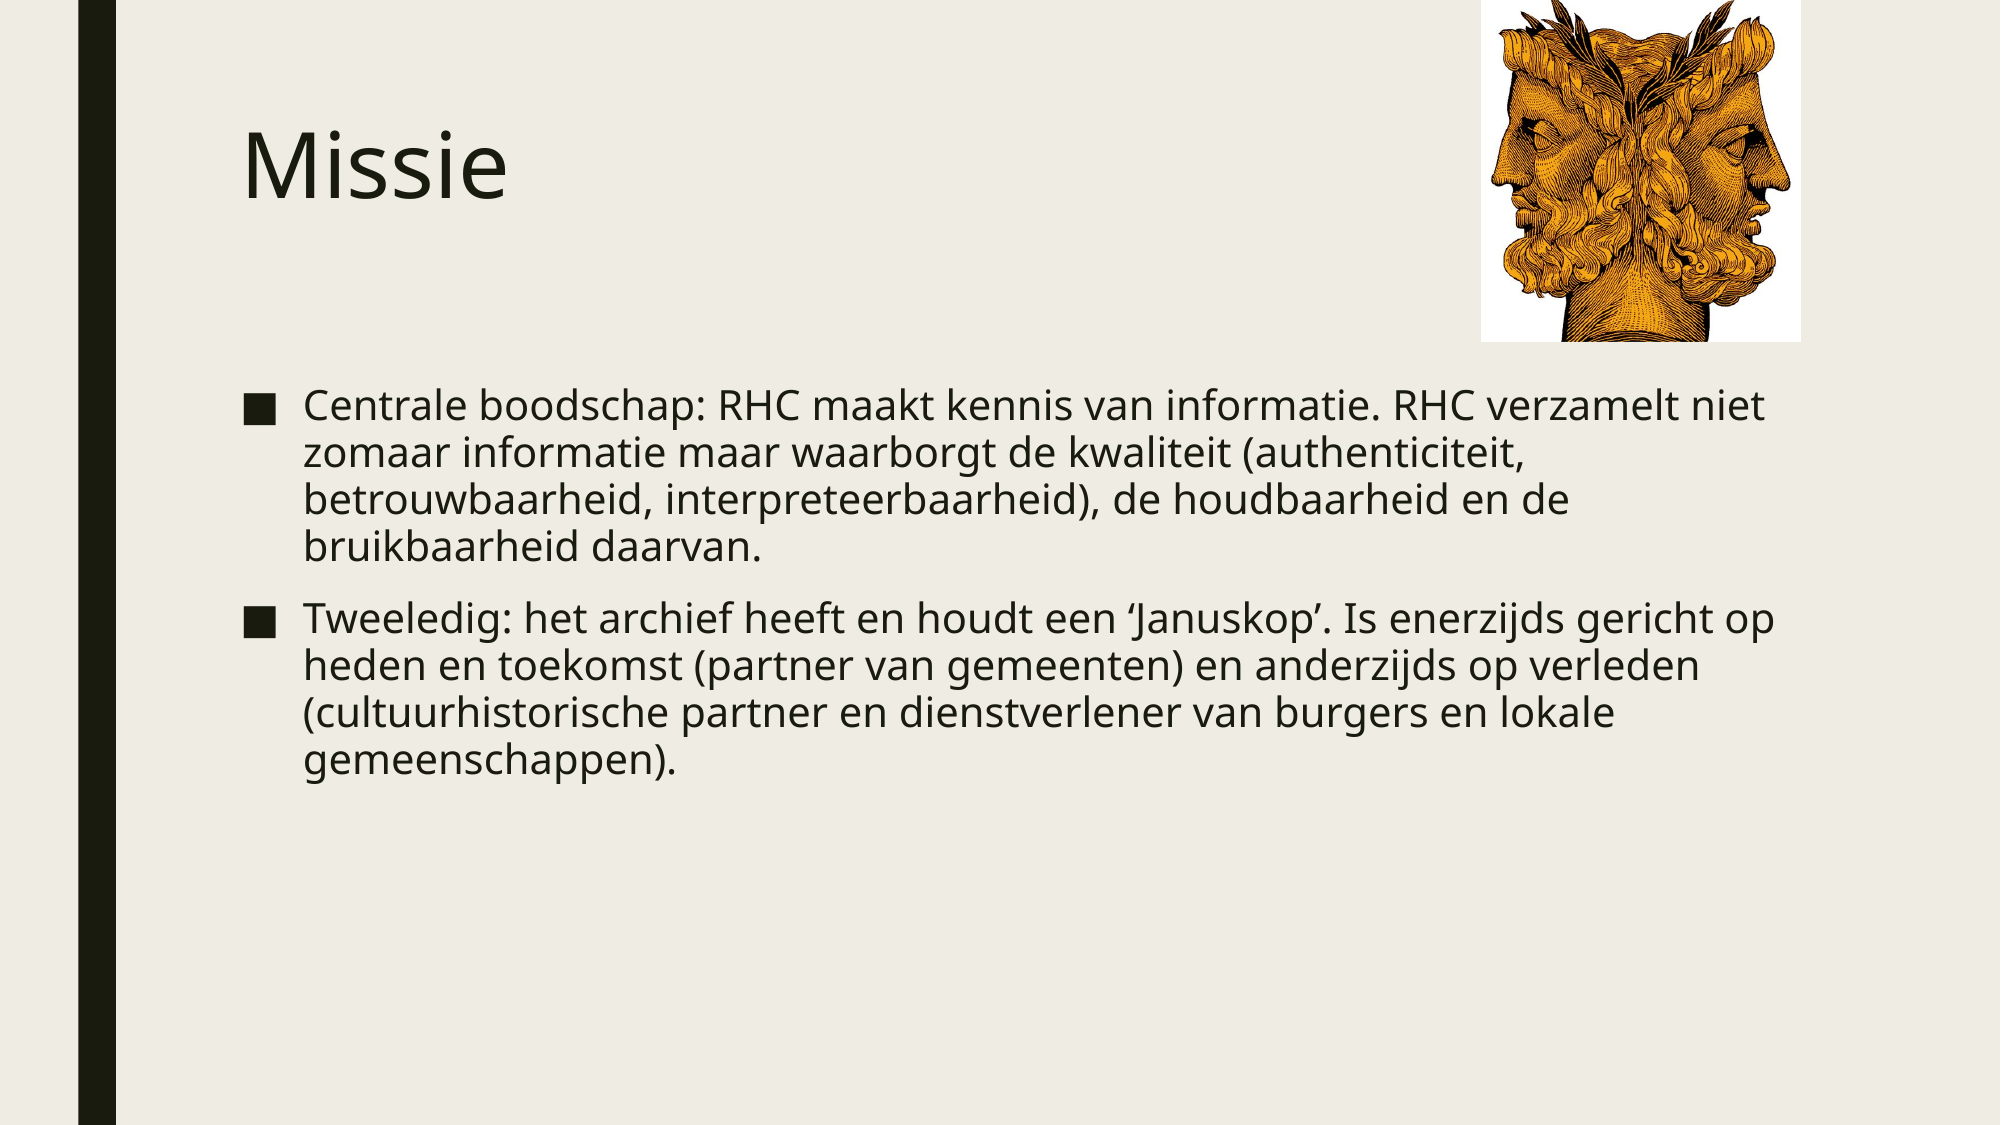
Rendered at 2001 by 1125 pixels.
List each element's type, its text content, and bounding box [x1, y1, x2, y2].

list Centrale boodschap: RHC maakt kennis van informatie. RHC verzamelt niet zomaar informatie maar waarborgt de kwaliteit (authenticiteit, betrouwbaarheid, interpreteerbaarheid), de houdbaarheid en de bruikbaarheid daarvan. Tweeledig: het archief heeft en houdt een ‘Januskop’. Is enerzijds gericht op heden en toekomst (partner van gemeenten) en anderzijds op verleden (cultuurhistorische partner en dienstverlener van burgers en lokale gemeenschappen). [225, 375, 1800, 963]
title Missie [225, 112, 1800, 357]
picture [1480, 0, 1801, 342]
